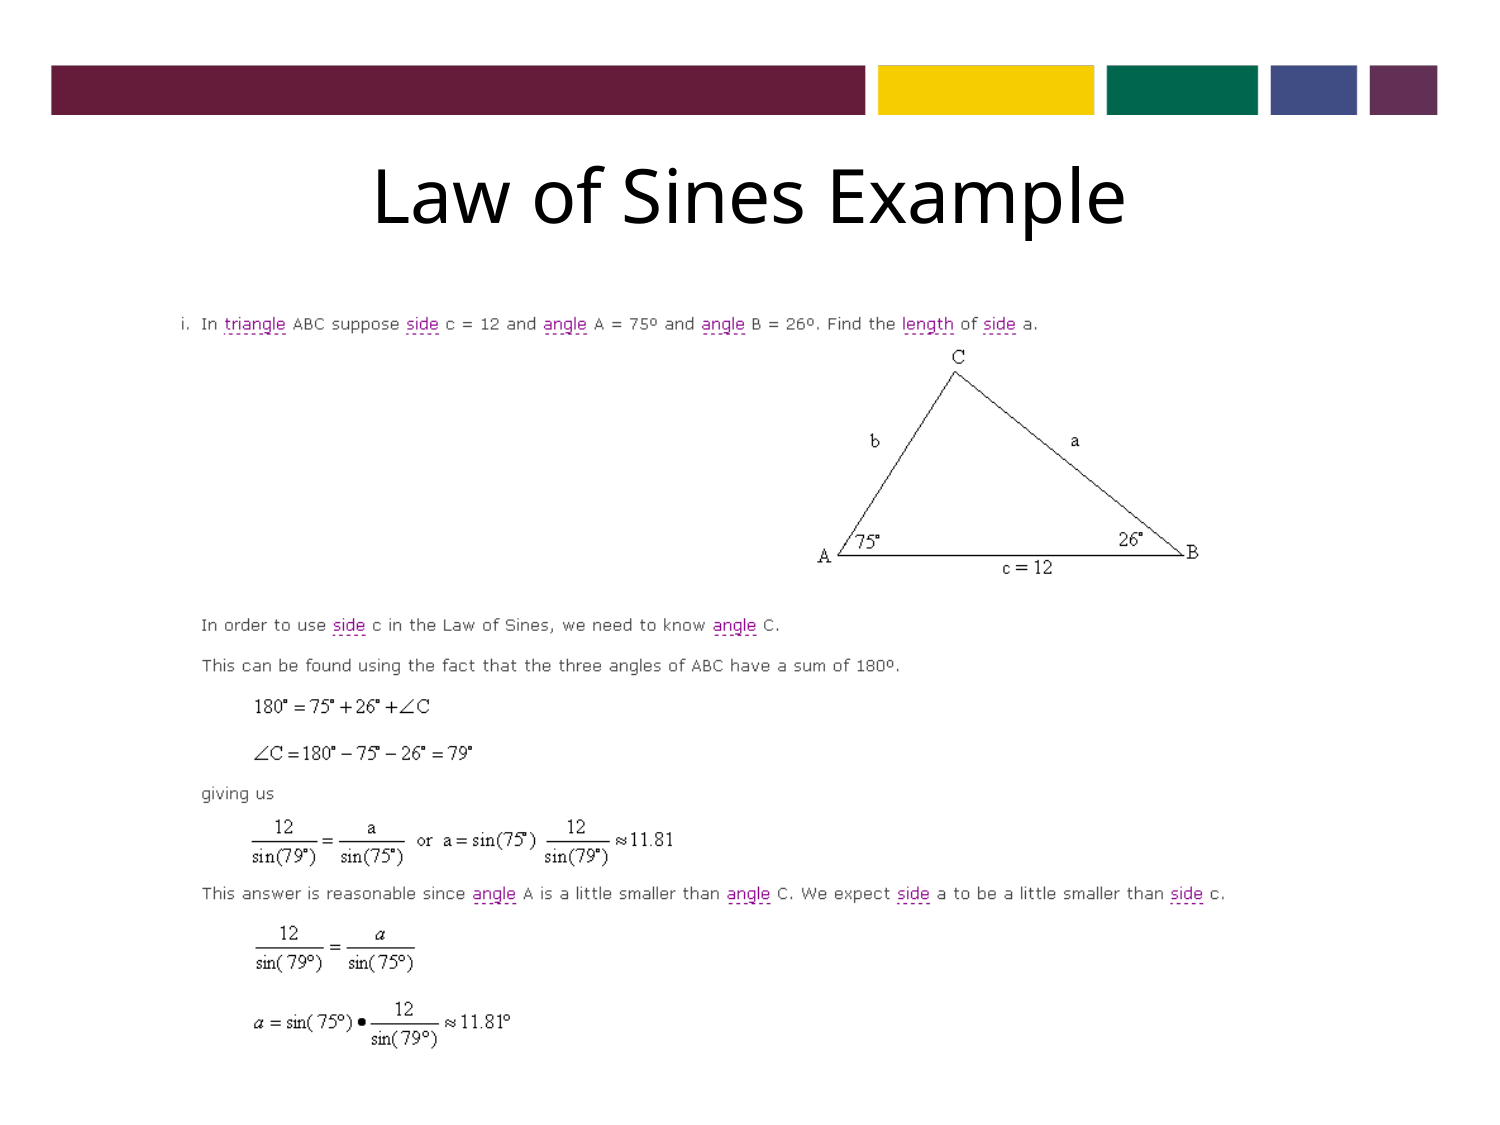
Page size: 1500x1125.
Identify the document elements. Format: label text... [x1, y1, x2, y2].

title Law of Sines Example [75, 125, 1425, 263]
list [162, 312, 1441, 1056]
picture [37, 49, 1438, 116]
